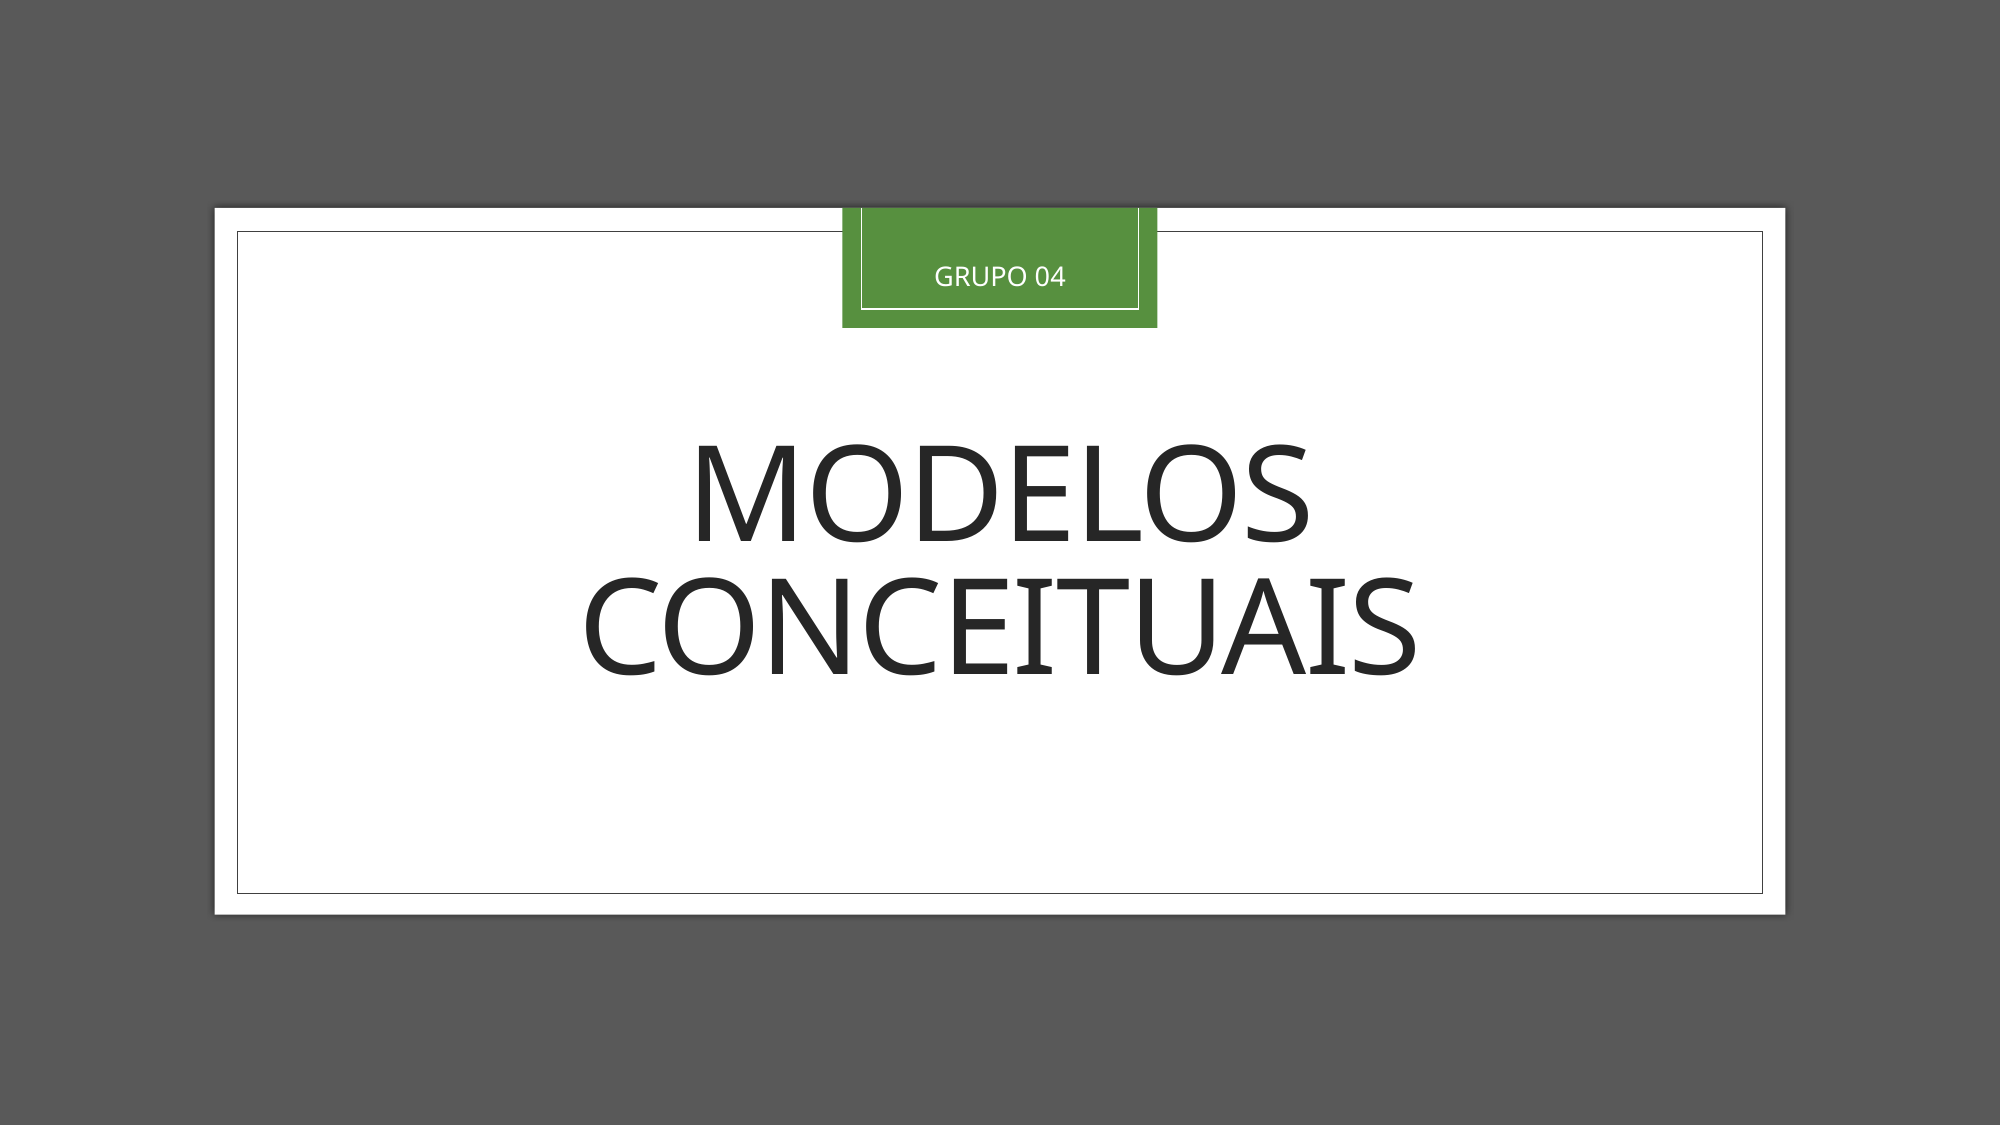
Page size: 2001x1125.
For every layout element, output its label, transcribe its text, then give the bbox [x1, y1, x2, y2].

title MODELOS CONCEITUAIS [267, 368, 1733, 769]
slide_number GRUPO 04 [872, 220, 1128, 300]
